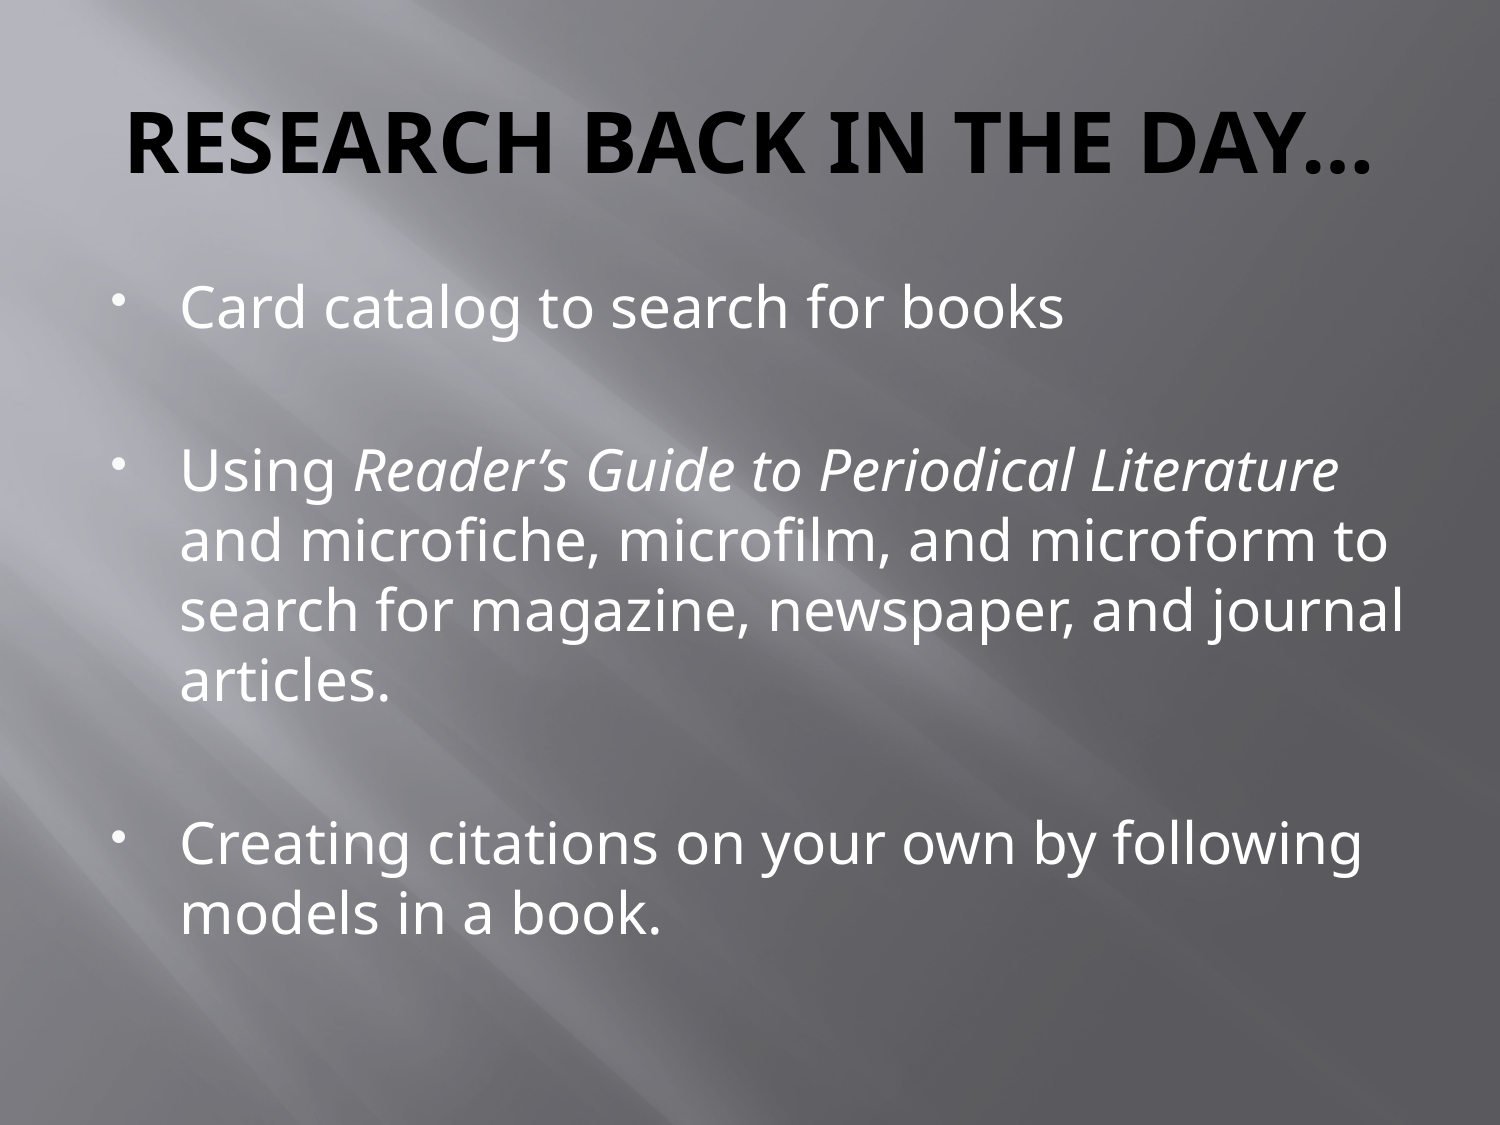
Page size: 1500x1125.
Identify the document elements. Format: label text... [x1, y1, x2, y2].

title RESEARCH BACK IN THE DAY… [75, 45, 1425, 233]
list Card catalog to search for books Using Reader’s Guide to Periodical Literature and microfiche, microfilm, and microform to search for magazine, newspaper, and journal articles. Creating citations on your own by following models in a book. [75, 262, 1425, 1035]
